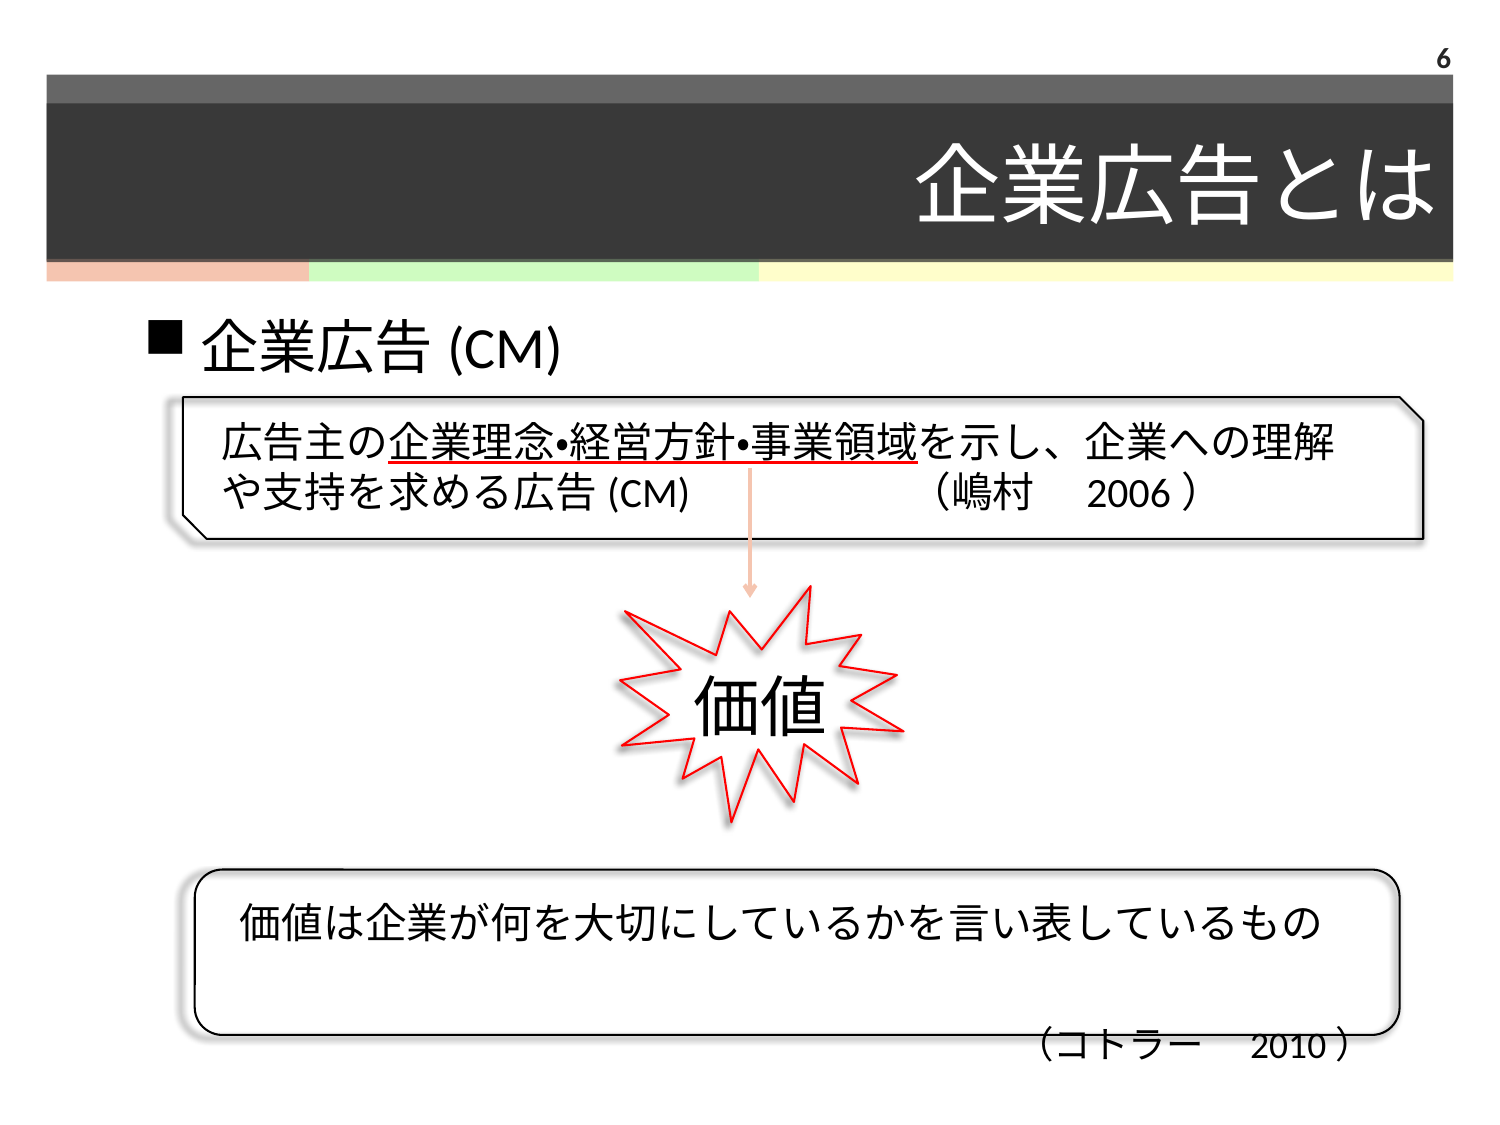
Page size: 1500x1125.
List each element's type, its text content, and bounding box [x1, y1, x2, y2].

title 企業広告とは [46, 103, 1454, 263]
text_box 企業広告(CM) [128, 302, 579, 388]
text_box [619, 585, 905, 823]
text_box [181, 396, 1425, 540]
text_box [194, 869, 1401, 1036]
slide_number 6 [1362, 27, 1467, 87]
